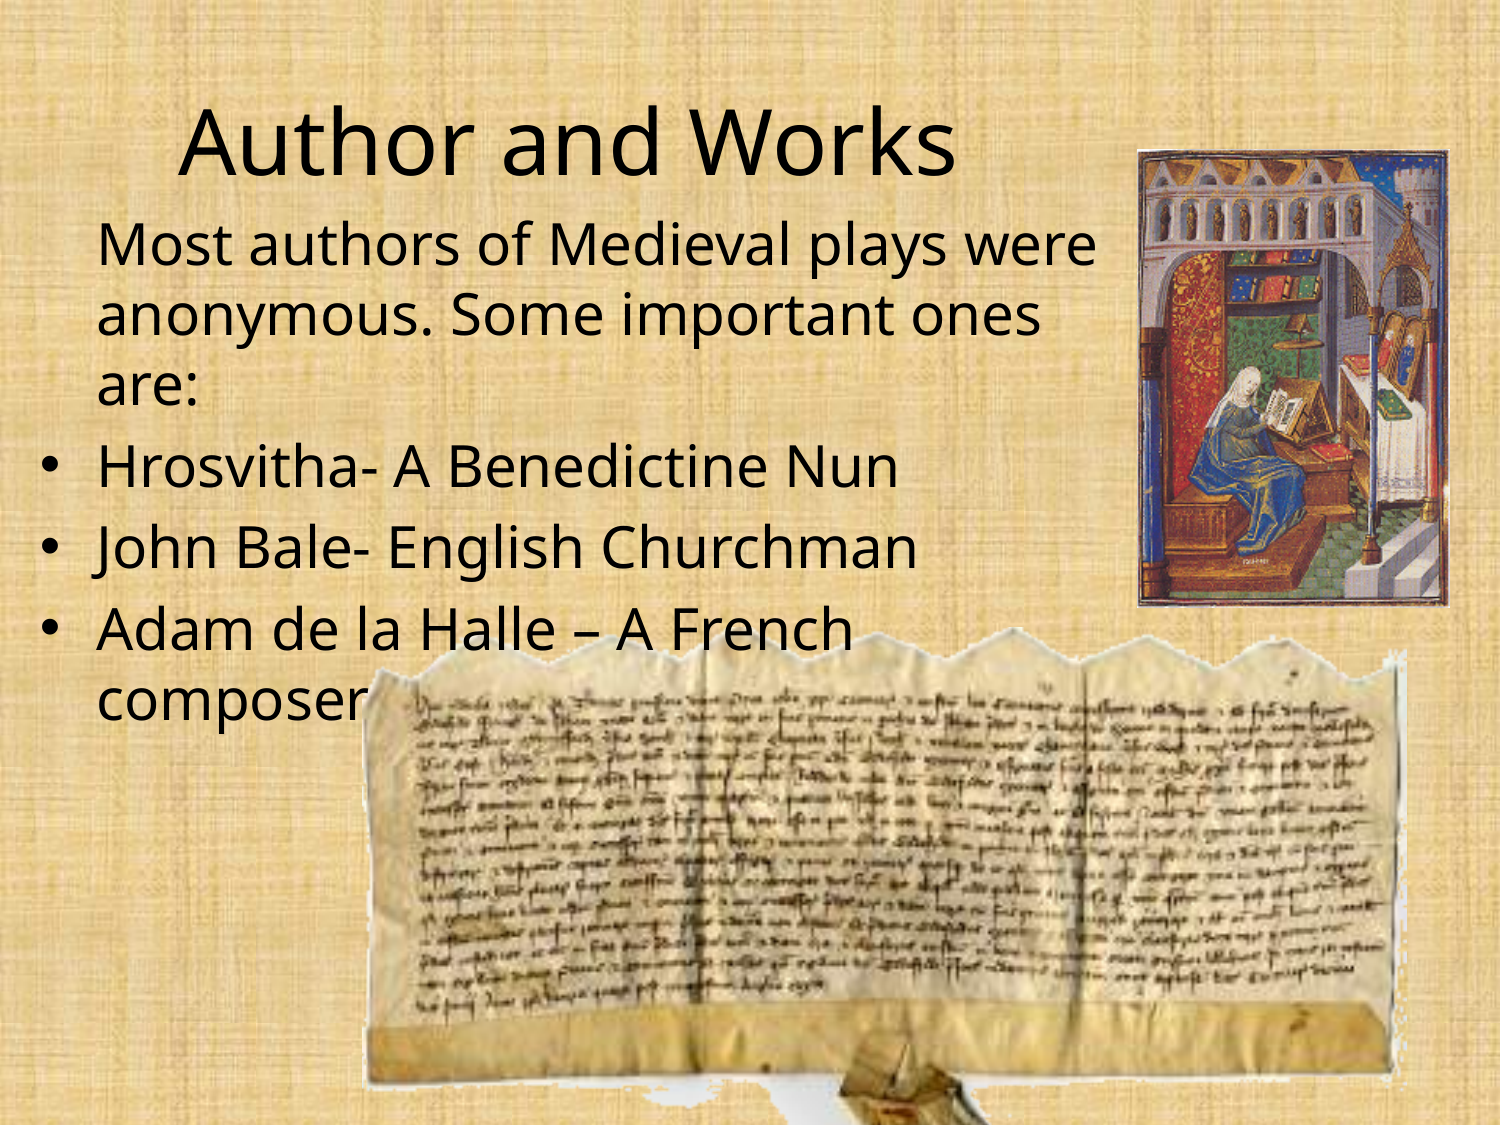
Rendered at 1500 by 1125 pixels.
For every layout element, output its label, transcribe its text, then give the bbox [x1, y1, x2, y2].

list Most authors of Medieval plays were anonymous. Some important ones are: Hrosvitha- A Benedictine Nun John Bale- English Churchman Adam de la Halle – A French composer [24, 200, 1138, 943]
picture [0, 0, 1500, 1125]
title Author and Works [75, 45, 1063, 200]
